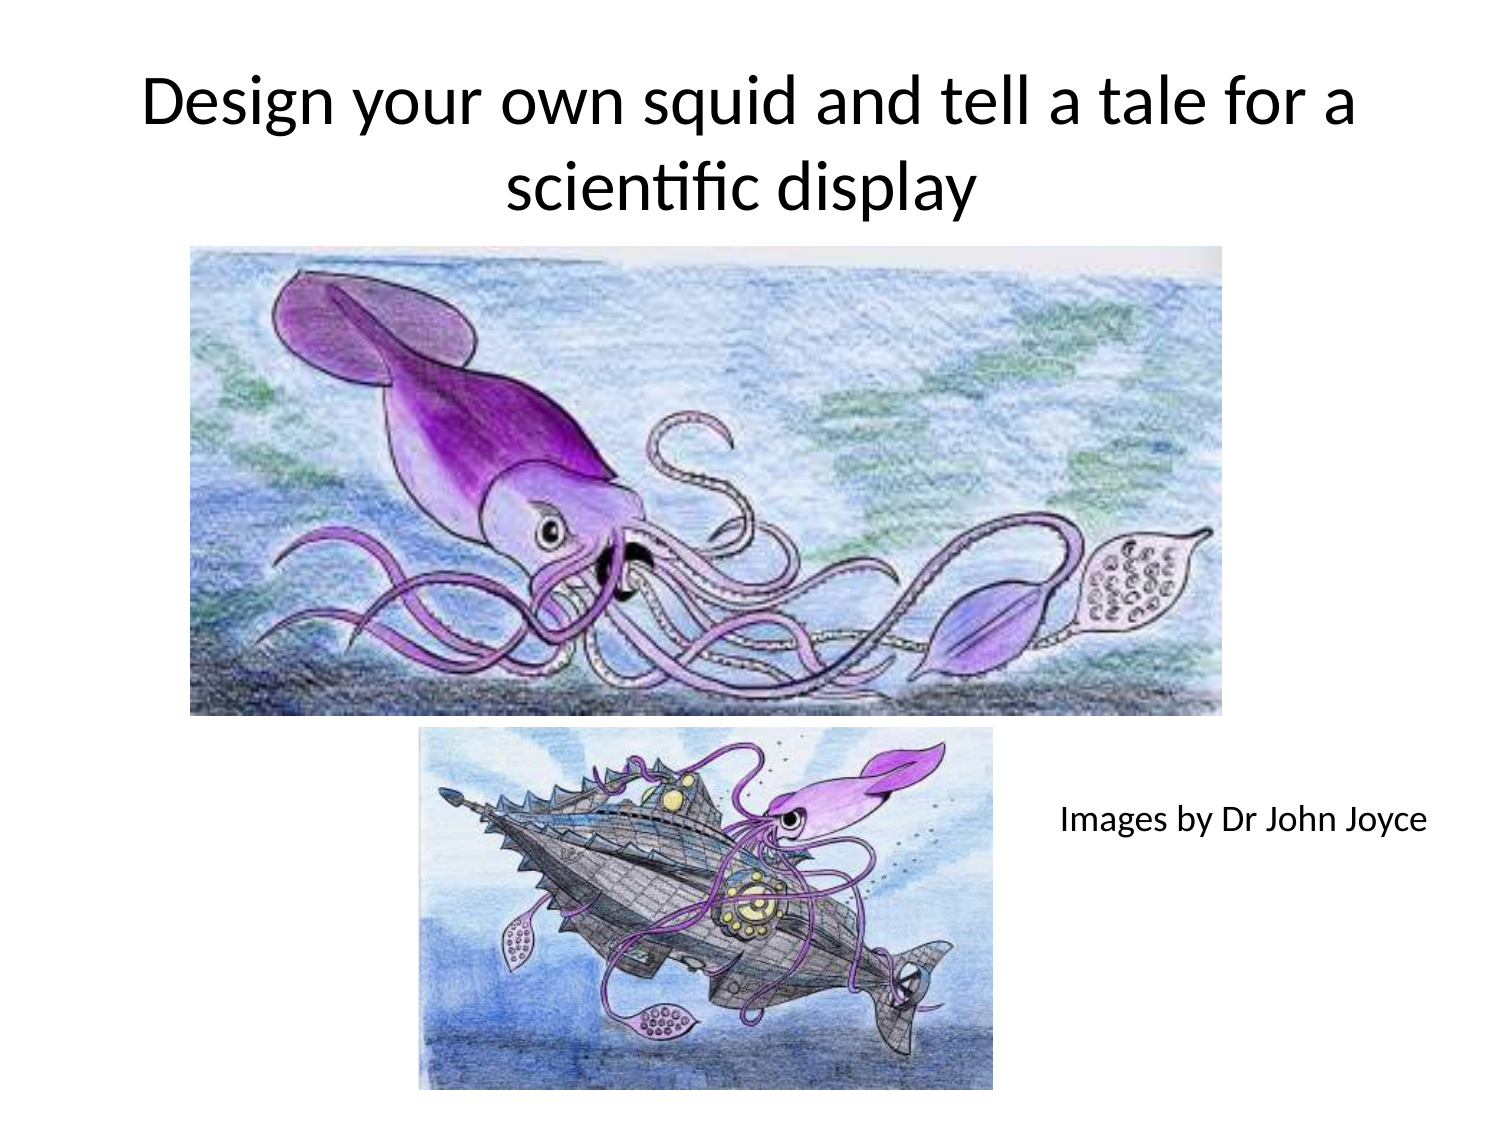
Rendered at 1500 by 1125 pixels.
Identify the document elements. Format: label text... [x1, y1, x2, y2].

text_box Images by Dr John Joyce [1045, 786, 1447, 847]
title Design your own squid and tell a tale for a scientific display [75, 45, 1425, 233]
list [190, 246, 1223, 717]
picture [418, 727, 993, 1090]
